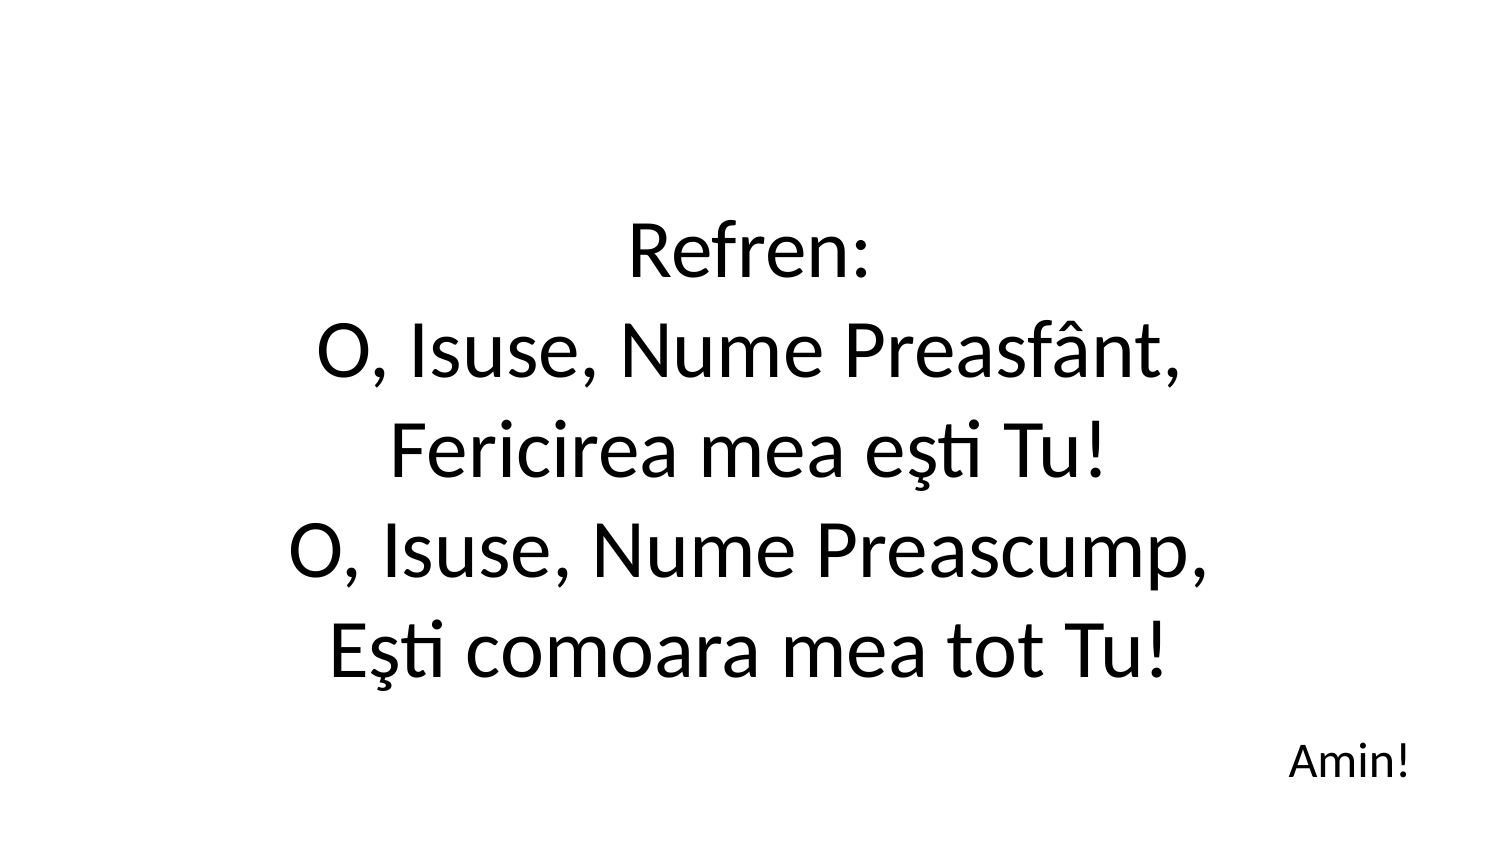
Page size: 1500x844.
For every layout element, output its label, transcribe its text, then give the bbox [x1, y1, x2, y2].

text_box Amin! [1273, 674, 1427, 795]
text_box Refren: O, Isuse, Nume Preasfânt, Fericirea mea eşti Tu! O, Isuse, Nume Preascump, Eşti comoara mea tot Tu! [273, 142, 1227, 702]
